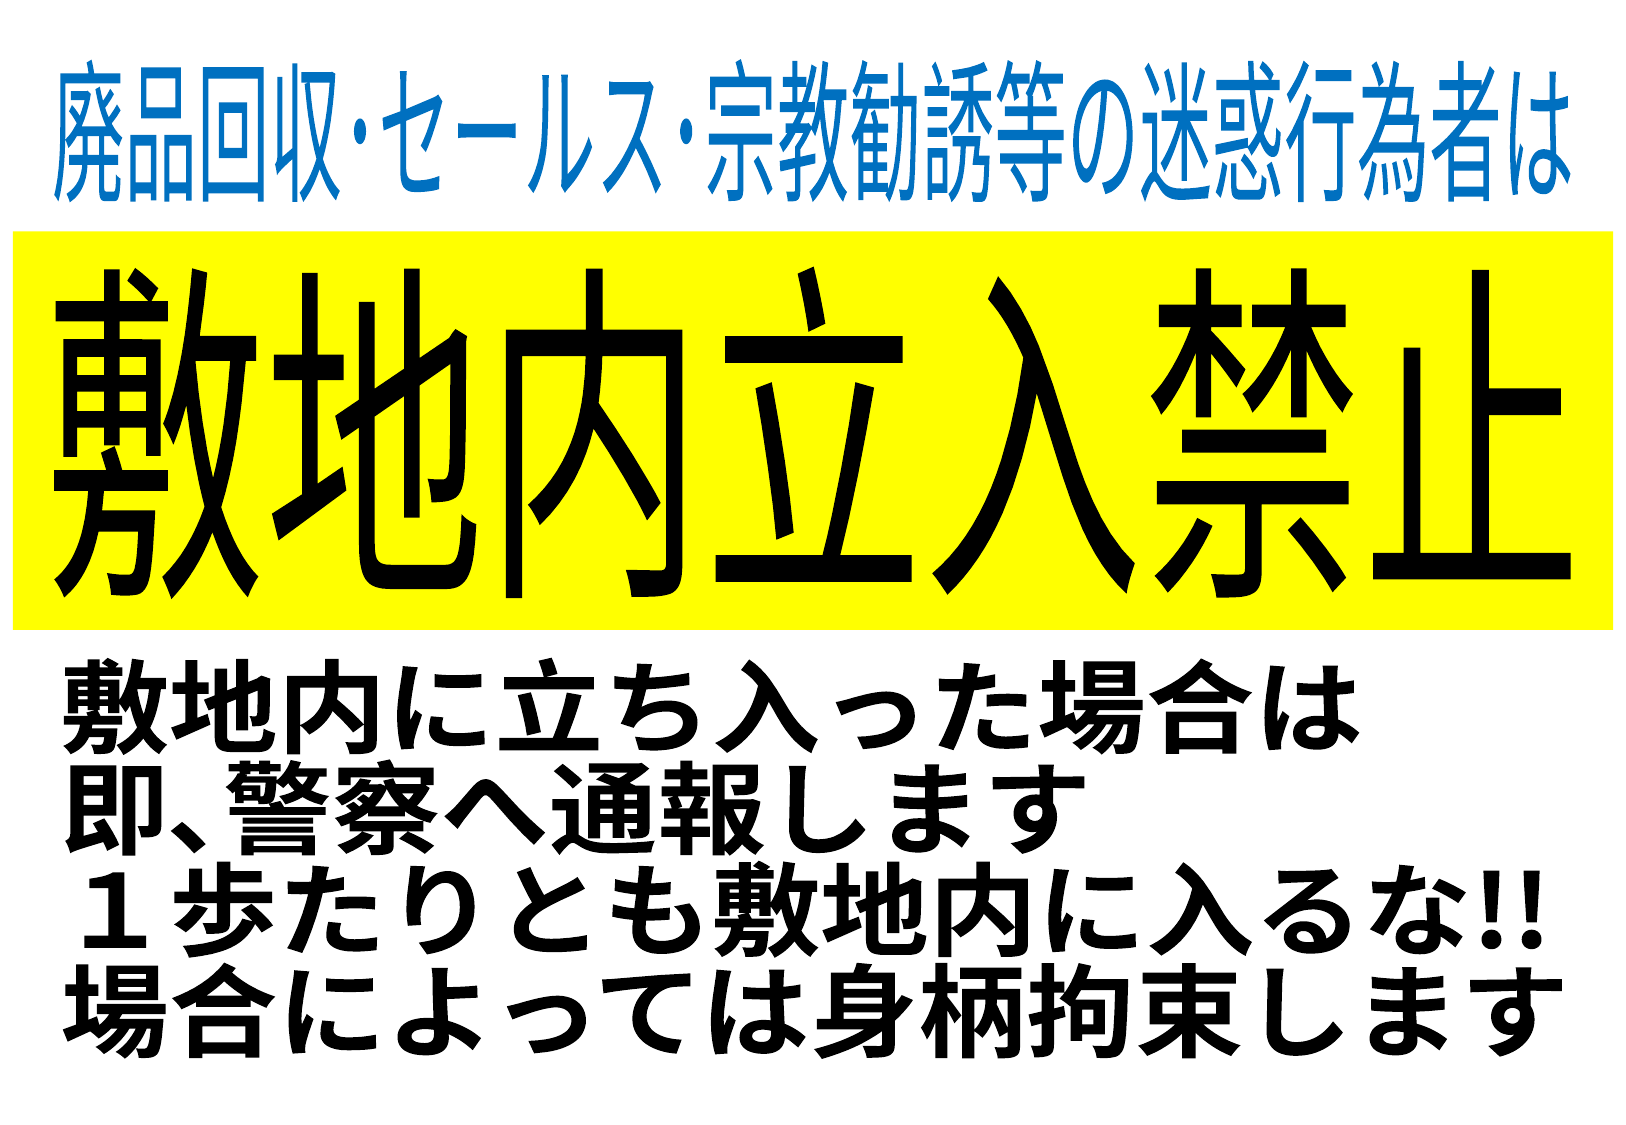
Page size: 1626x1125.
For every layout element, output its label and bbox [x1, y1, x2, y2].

text_box [11, 229, 1615, 632]
